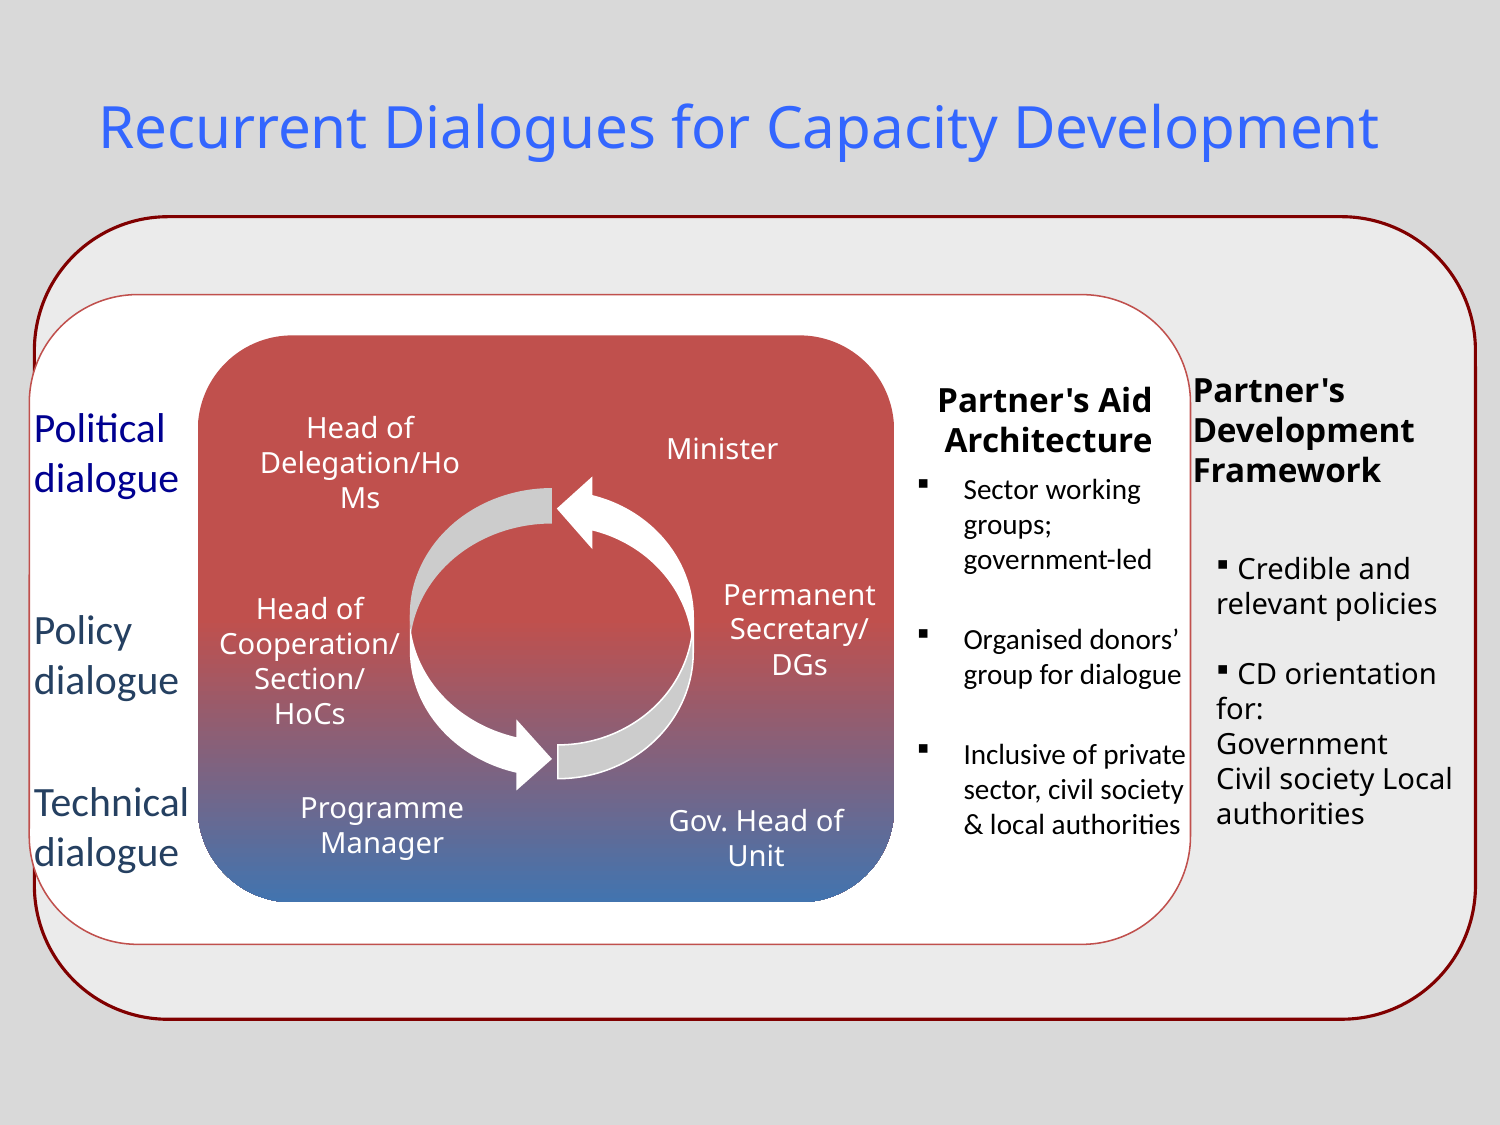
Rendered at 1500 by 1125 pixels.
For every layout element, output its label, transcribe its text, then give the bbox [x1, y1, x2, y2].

title Recurrent Dialogues for Capacity Development [14, 48, 1464, 202]
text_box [34, 216, 1500, 1020]
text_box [197, 335, 907, 903]
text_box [18, 393, 260, 884]
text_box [28, 294, 1210, 945]
